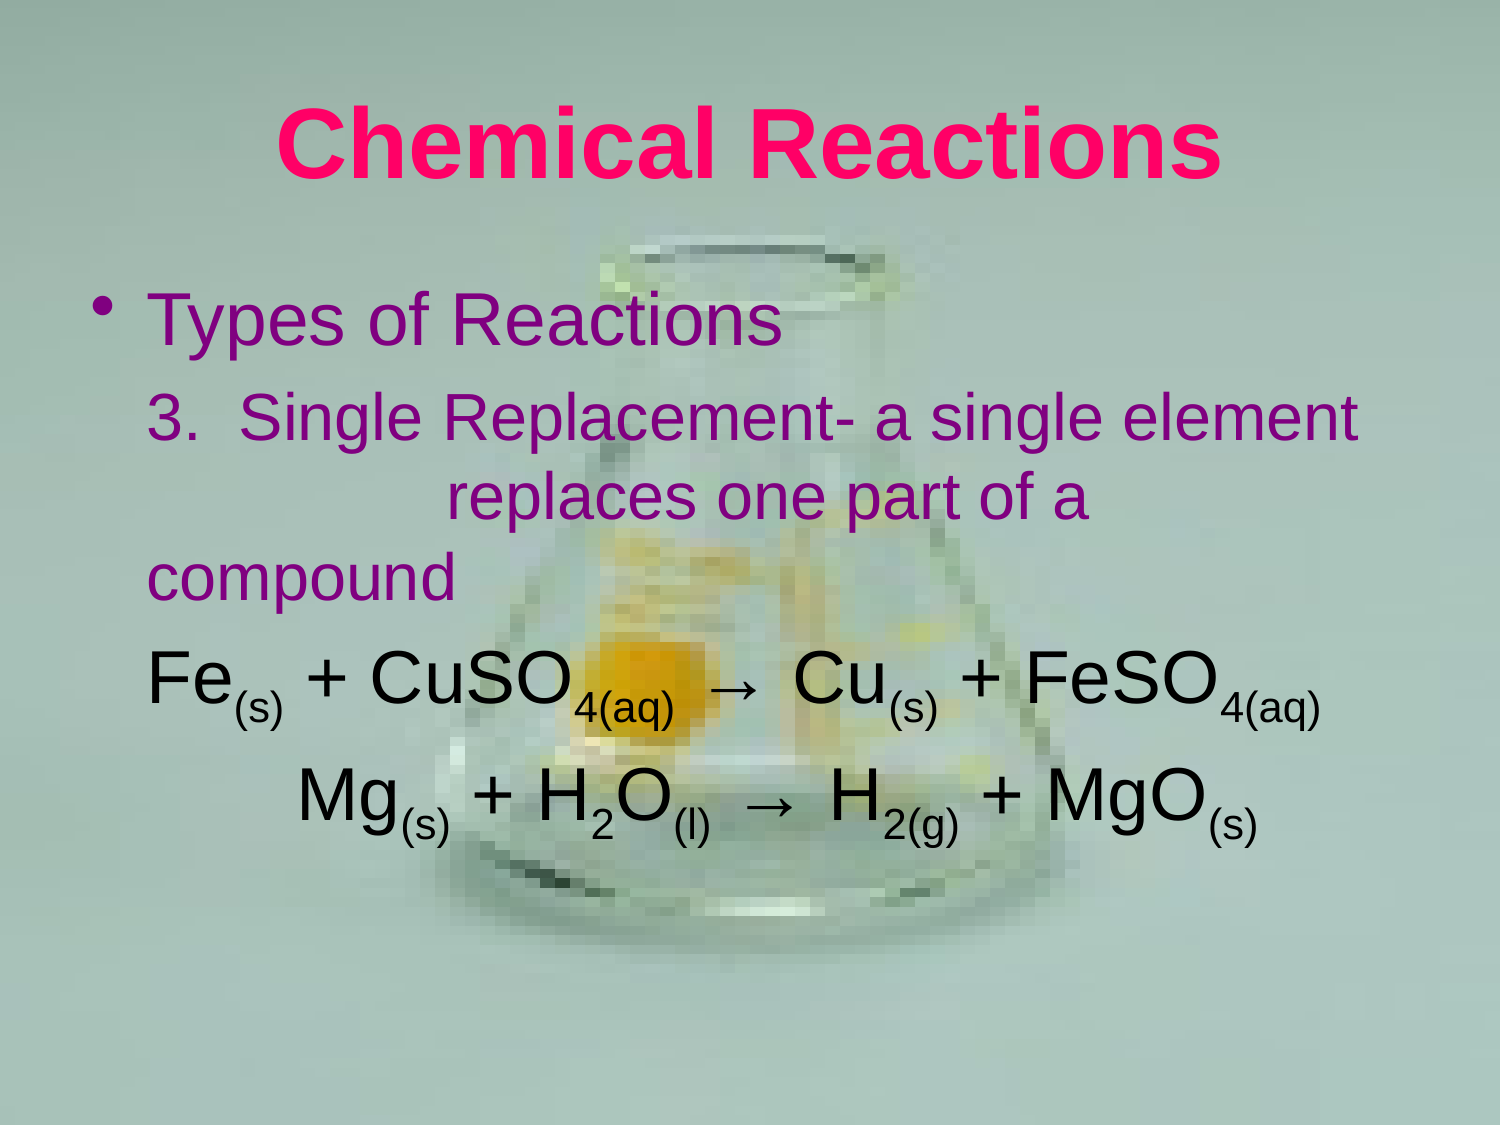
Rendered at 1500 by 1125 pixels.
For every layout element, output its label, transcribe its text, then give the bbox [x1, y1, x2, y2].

title Chemical Reactions [74, 44, 1426, 233]
picture [0, 0, 1500, 1125]
list Types of Reactions 3. Single Replacement- a single element replaces one part of a compound Fe(s) + CuSO4(aq) → Cu(s) + FeSO4(aq) Mg(s) + H2O(l) → H2(g) + MgO(s) [74, 262, 1426, 1006]
